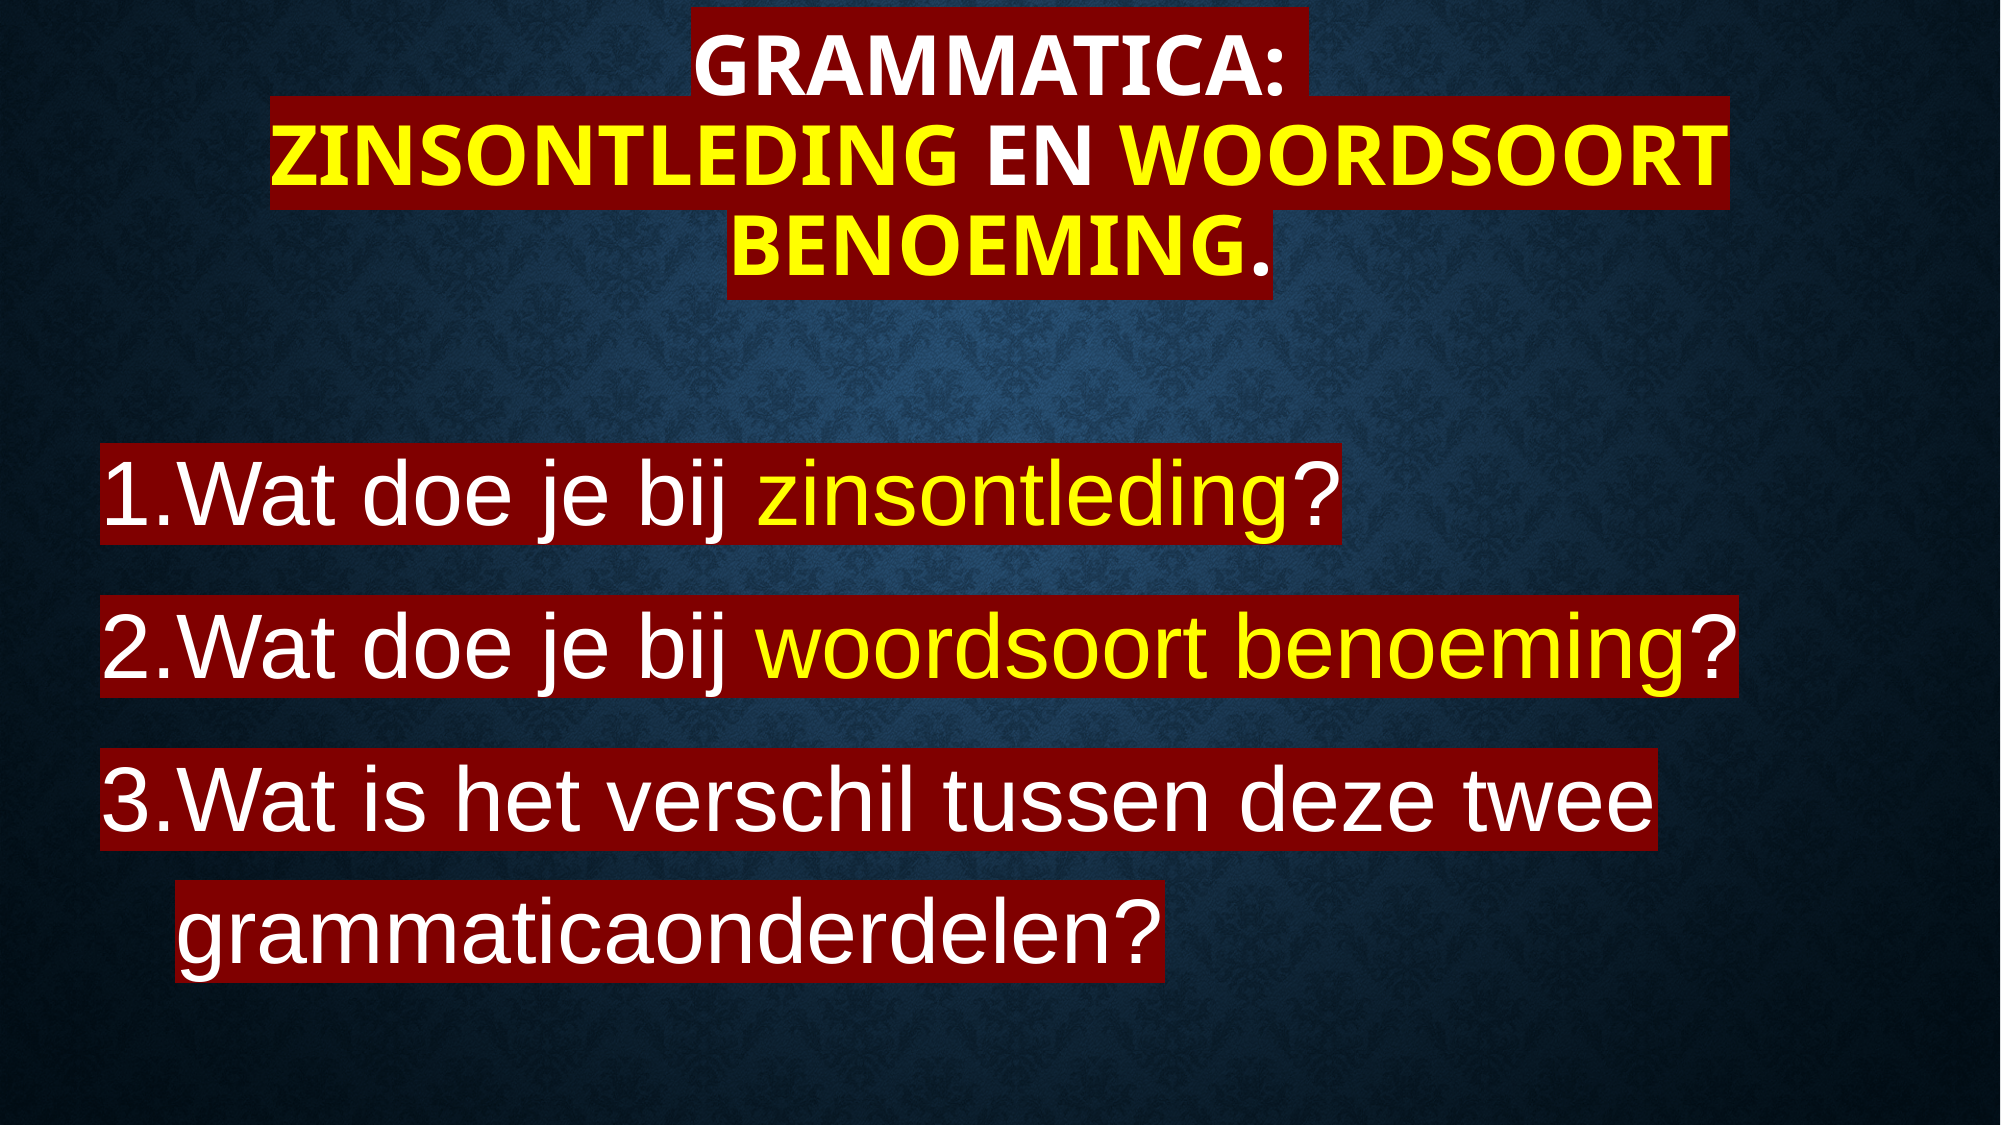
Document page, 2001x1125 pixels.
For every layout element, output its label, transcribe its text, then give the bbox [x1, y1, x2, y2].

list Wat doe je bij zinsontleding? Wat doe je bij woordsoort benoeming? Wat is het verschil tussen deze twee grammaticaonderdelen? [85, 404, 1967, 1107]
title Grammatica: Zinsontleding en woordsoort benoeming. [33, 50, 1967, 268]
